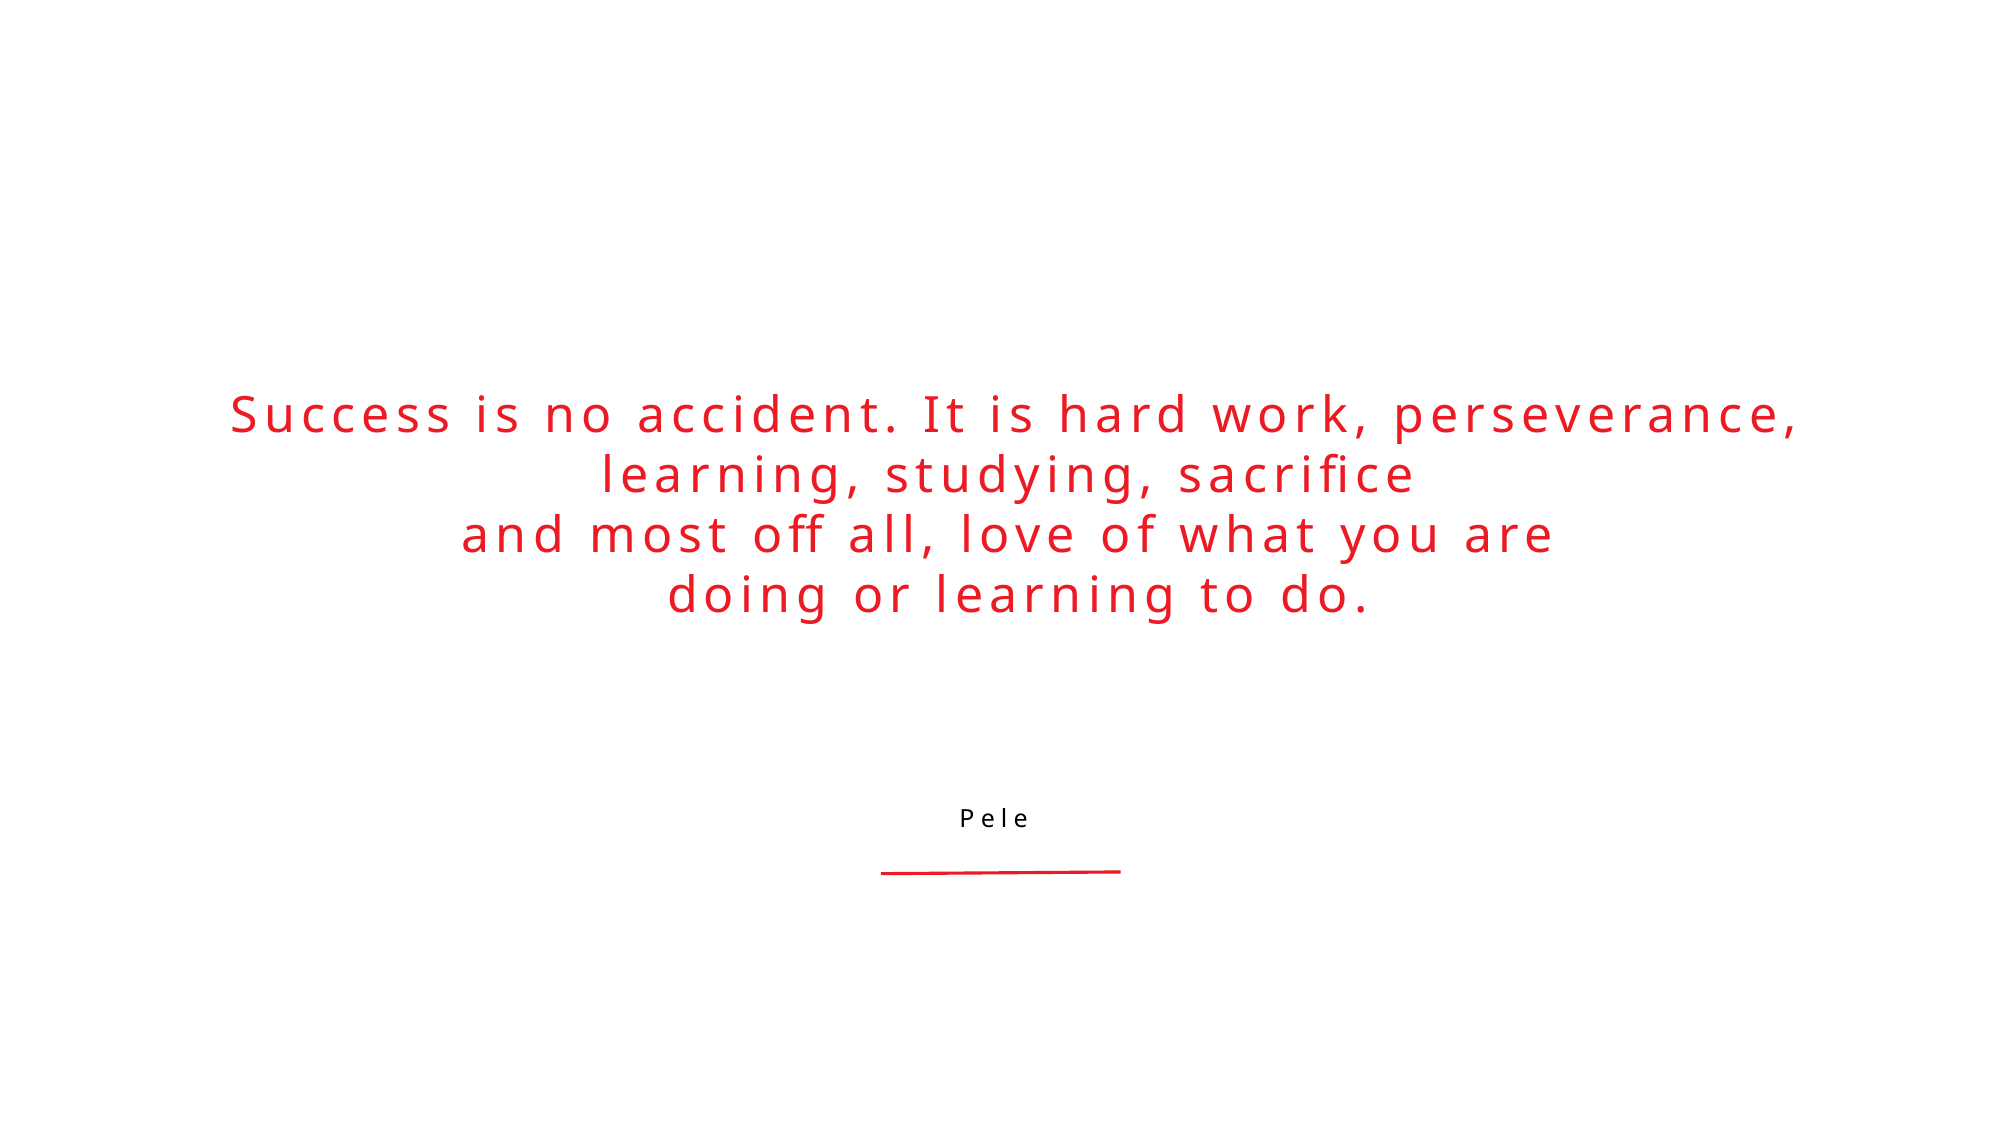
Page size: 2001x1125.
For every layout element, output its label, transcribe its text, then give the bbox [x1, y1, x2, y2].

text_box Pele [944, 795, 1057, 841]
text_box Success is no accident. It is hard work, perseverance, learning, studying, sacrifice and most off all, love of what you are doing or learning to do. [181, 375, 1854, 630]
